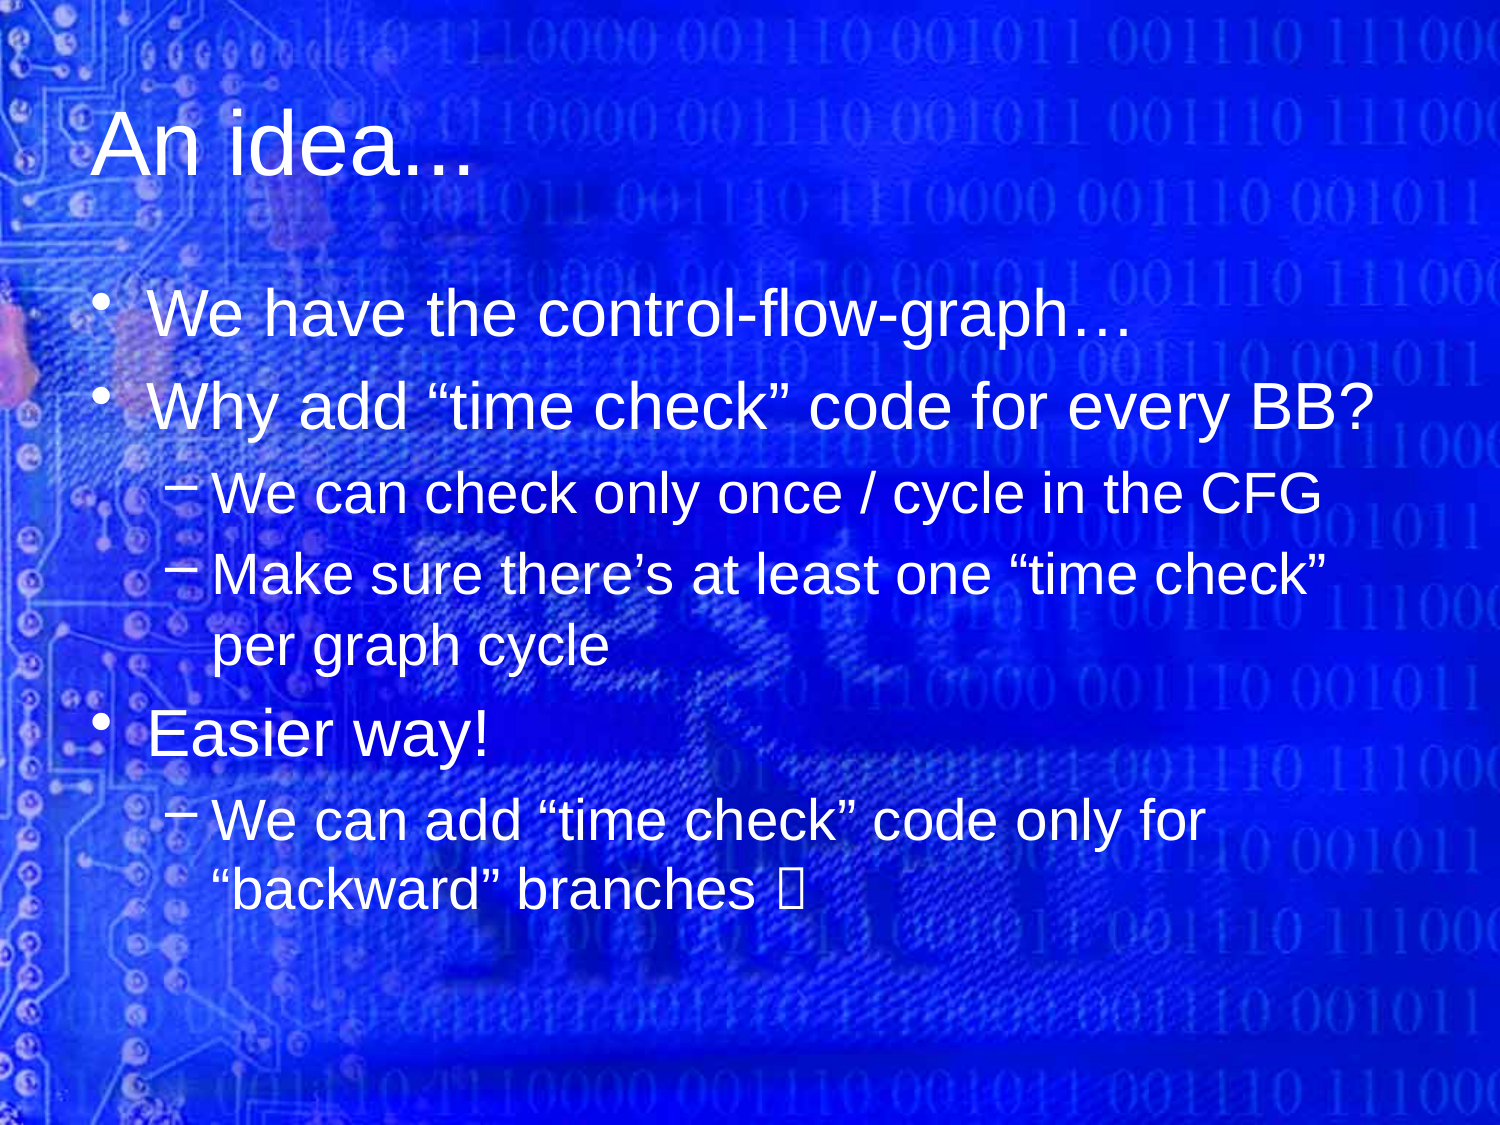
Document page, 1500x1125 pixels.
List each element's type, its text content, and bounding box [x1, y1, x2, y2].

picture [0, 0, 1500, 1125]
title An idea... [74, 44, 1426, 233]
list We have the control-flow-graph… Why add “time check” code for every BB? We can check only once / cycle in the CFG Make sure there’s at least one “time check” per graph cycle Easier way! We can add “time check” code only for “backward” branches  [74, 262, 1426, 1006]
